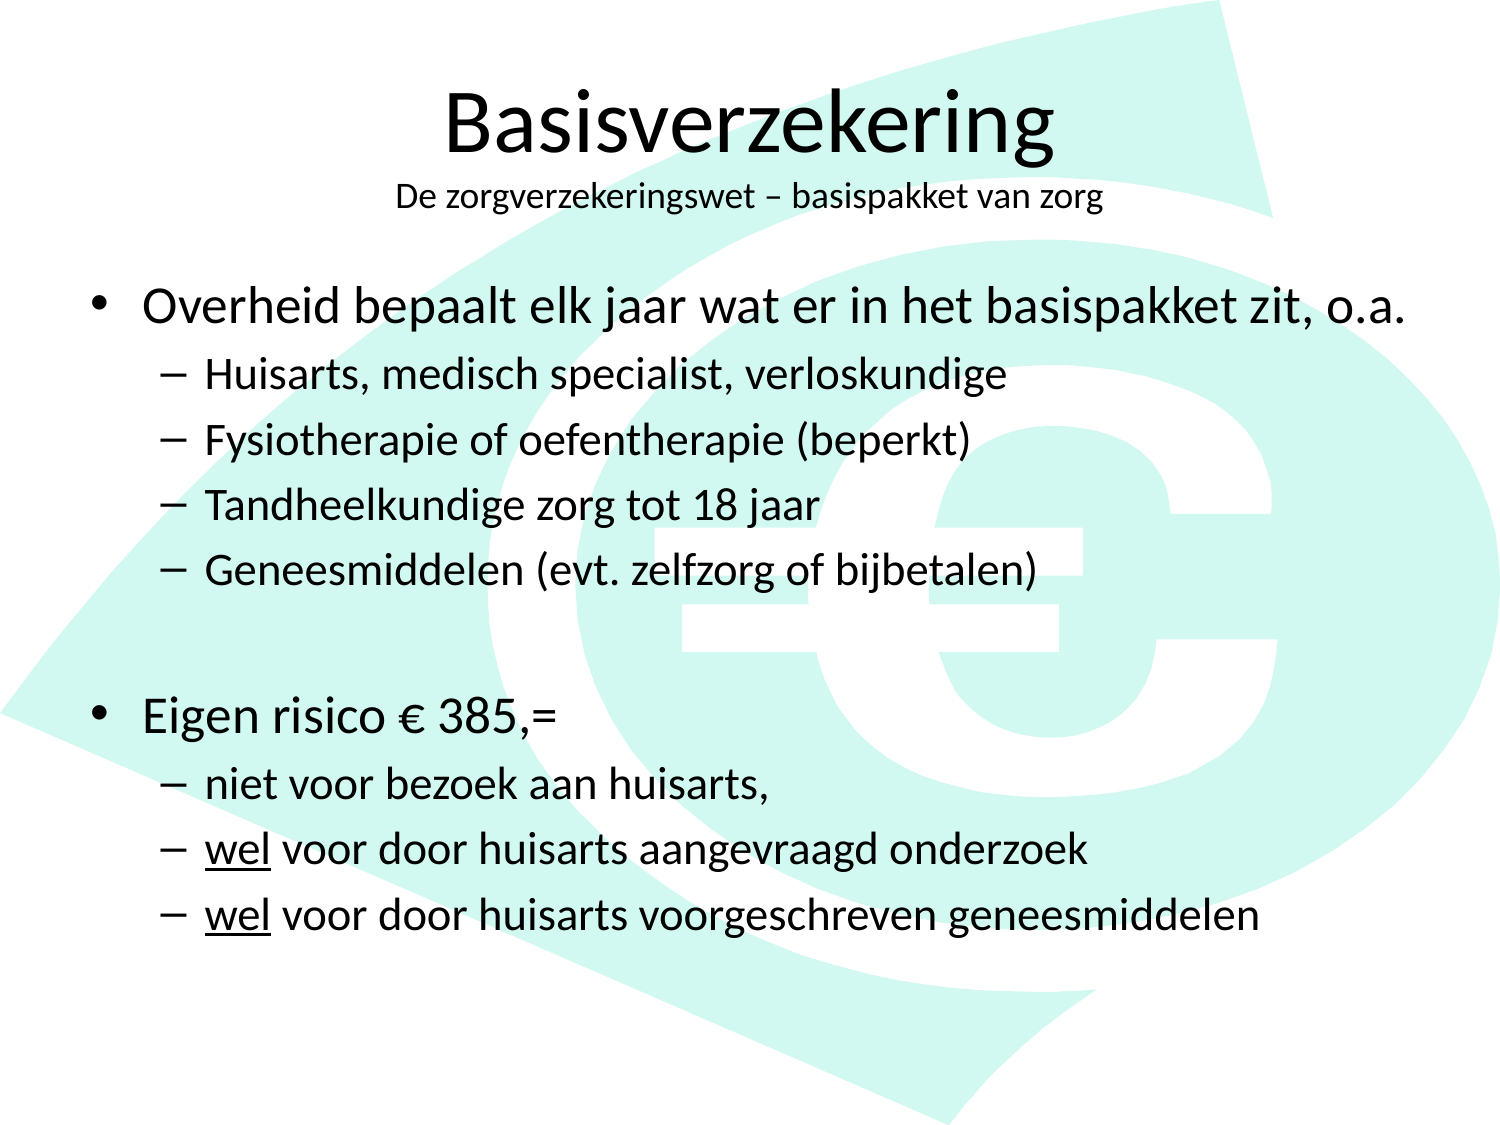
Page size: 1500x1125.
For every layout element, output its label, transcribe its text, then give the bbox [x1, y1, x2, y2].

title Basisverzekering De zorgverzekeringswet – basispakket van zorg [75, 45, 1425, 233]
list Overheid bepaalt elk jaar wat er in het basispakket zit, o.a. Huisarts, medisch specialist, verloskundige Fysiotherapie of oefentherapie (beperkt) Tandheelkundige zorg tot 18 jaar Geneesmiddelen (evt. zelfzorg of bijbetalen) Eigen risico € 385,= niet voor bezoek aan huisarts, wel voor door huisarts aangevraagd onderzoek wel voor door huisarts voorgeschreven geneesmiddelen [75, 262, 1425, 1005]
